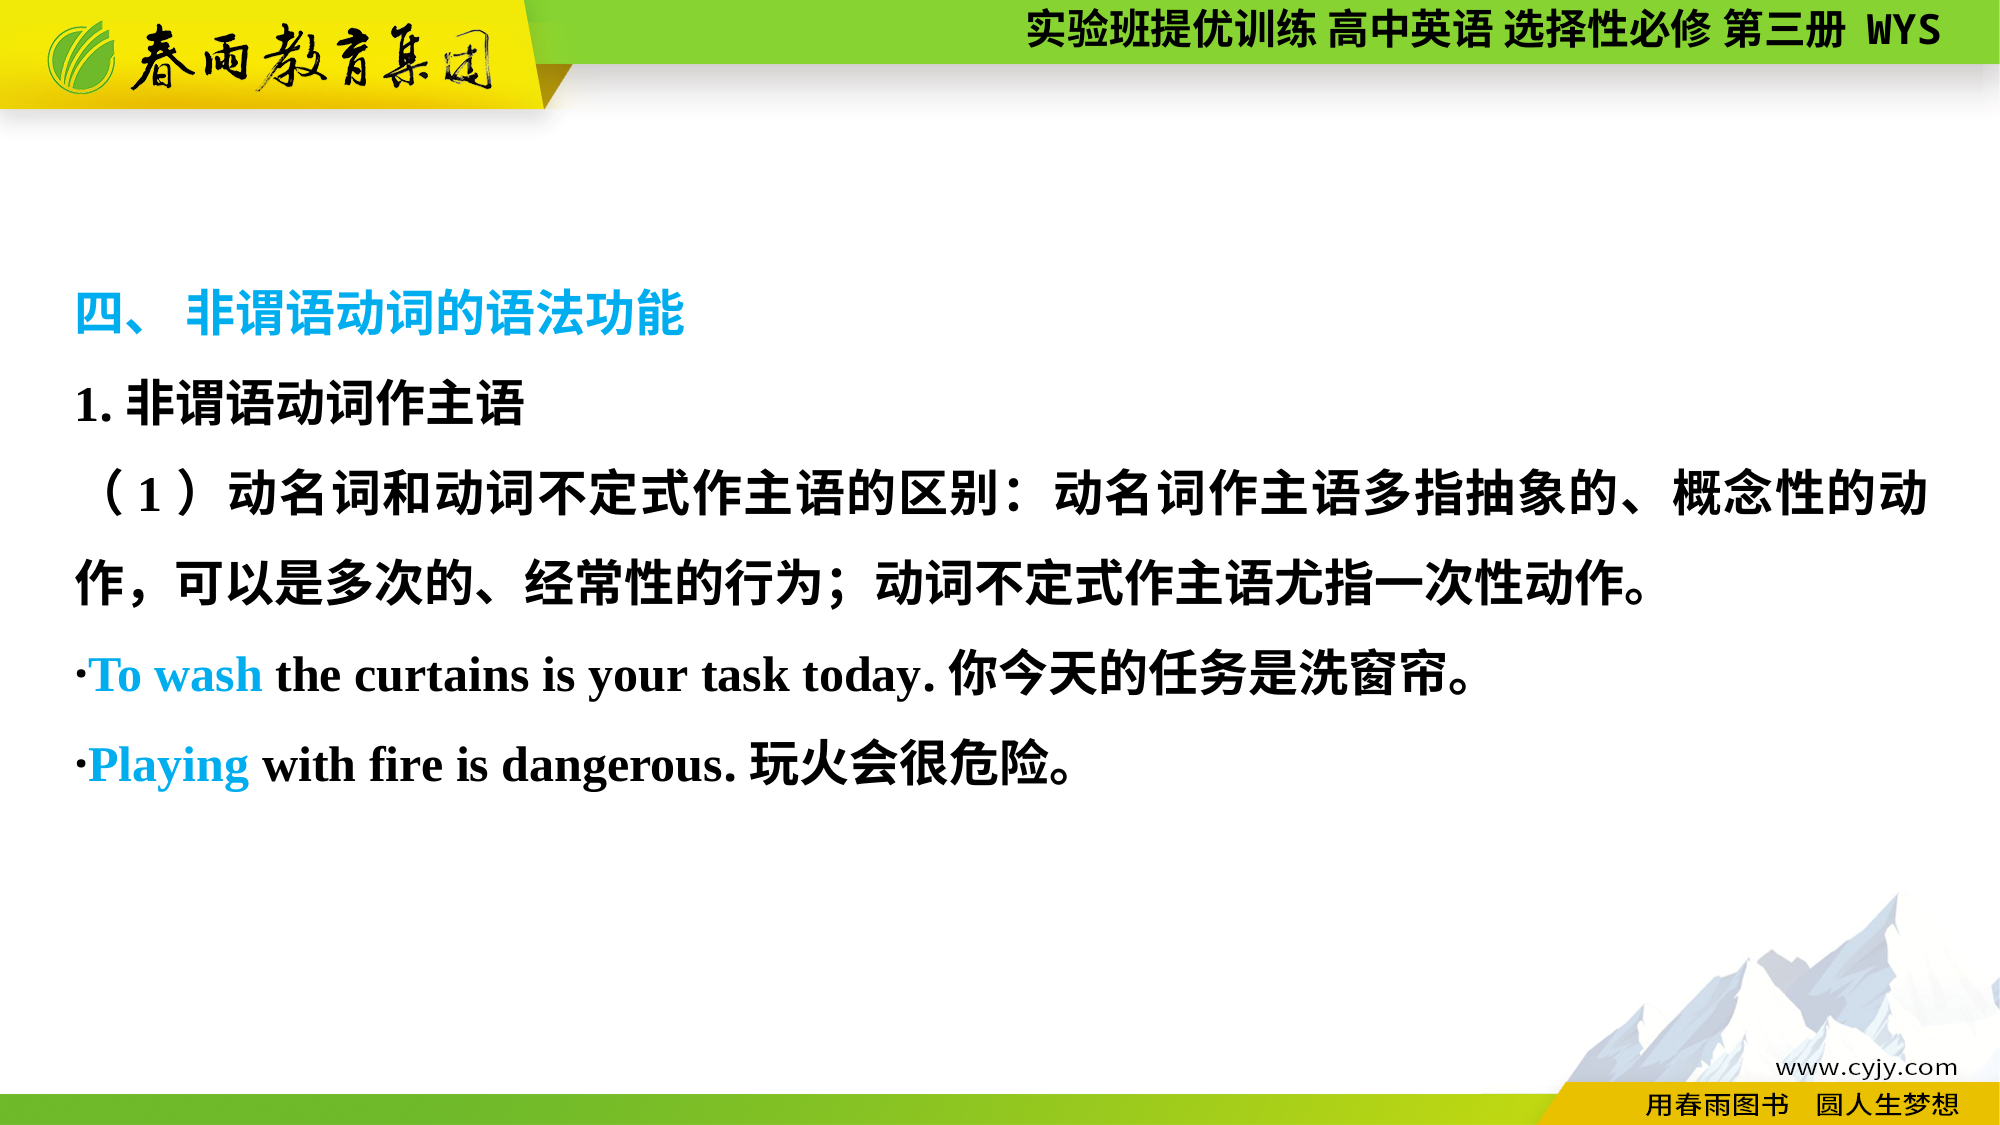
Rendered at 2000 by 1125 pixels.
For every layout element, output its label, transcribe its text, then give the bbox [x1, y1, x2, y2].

picture [0, 0, 2000, 1125]
list 四、 非谓语动词的语法功能 1.非谓语动词作主语 （1）动名词和动词不定式作主语的区别：动名词作主语多指抽象的、概念性的动作，可以是多次的、经常性的行为；动词不定式作主语尤指一次性动作。 ·To wash the curtains is your task today.你今天的任务是洗窗帘。 ·Playing with fire is dangerous.玩火会很危险。 [59, 243, 1944, 804]
